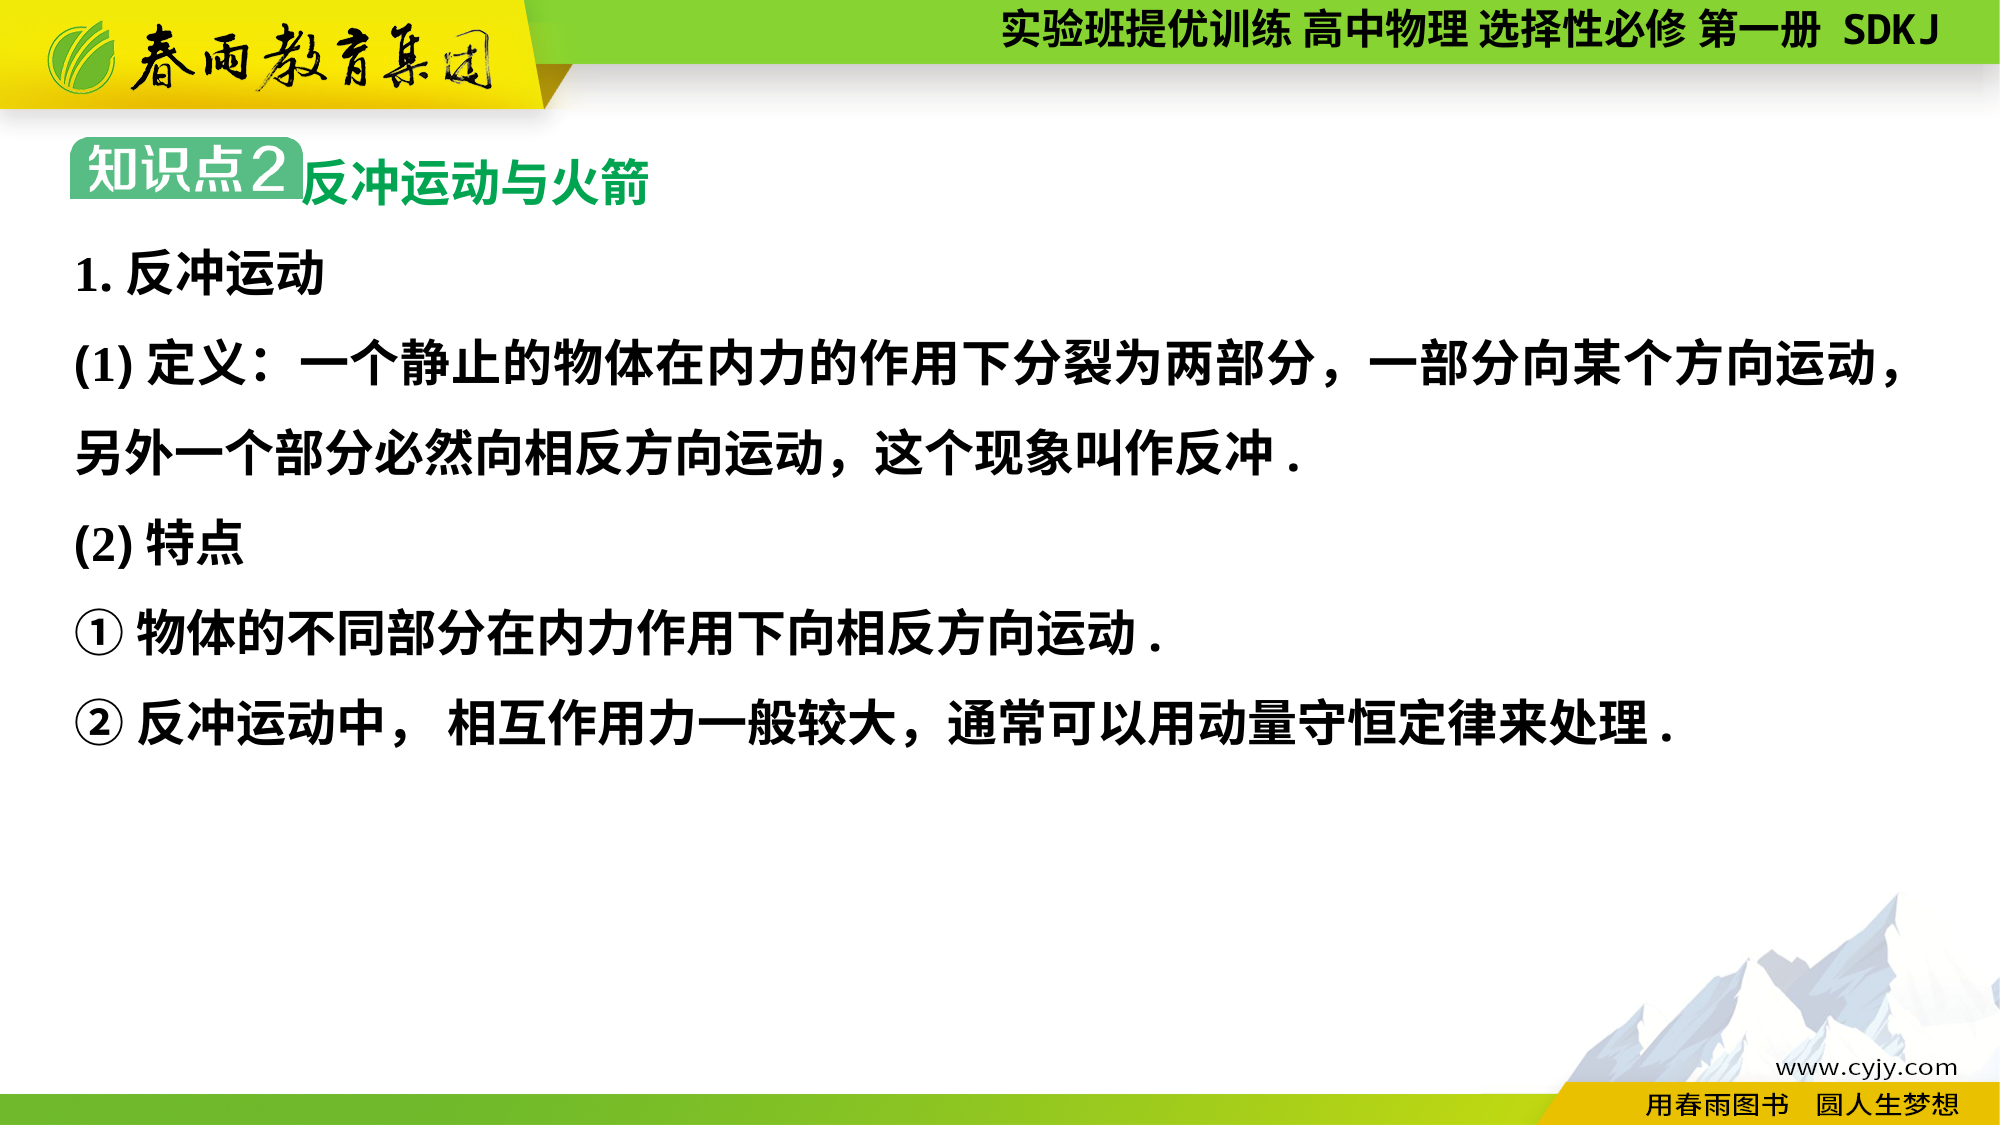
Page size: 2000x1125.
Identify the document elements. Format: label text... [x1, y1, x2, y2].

picture [0, 0, 2000, 1125]
list 反冲运动与火箭 1.反冲运动 (1)定义：一个静止的物体在内力的作用下分裂为两部分，一部分向某个方向运动，另外一个部分必然向相反方向运动，这个现象叫作反冲. (2)特点 ①物体的不同部分在内力作用下向相反方向运动. ②反冲运动中， 相互作用力一般较大，通常可以用动量守恒定律来处理. [59, 113, 1944, 754]
